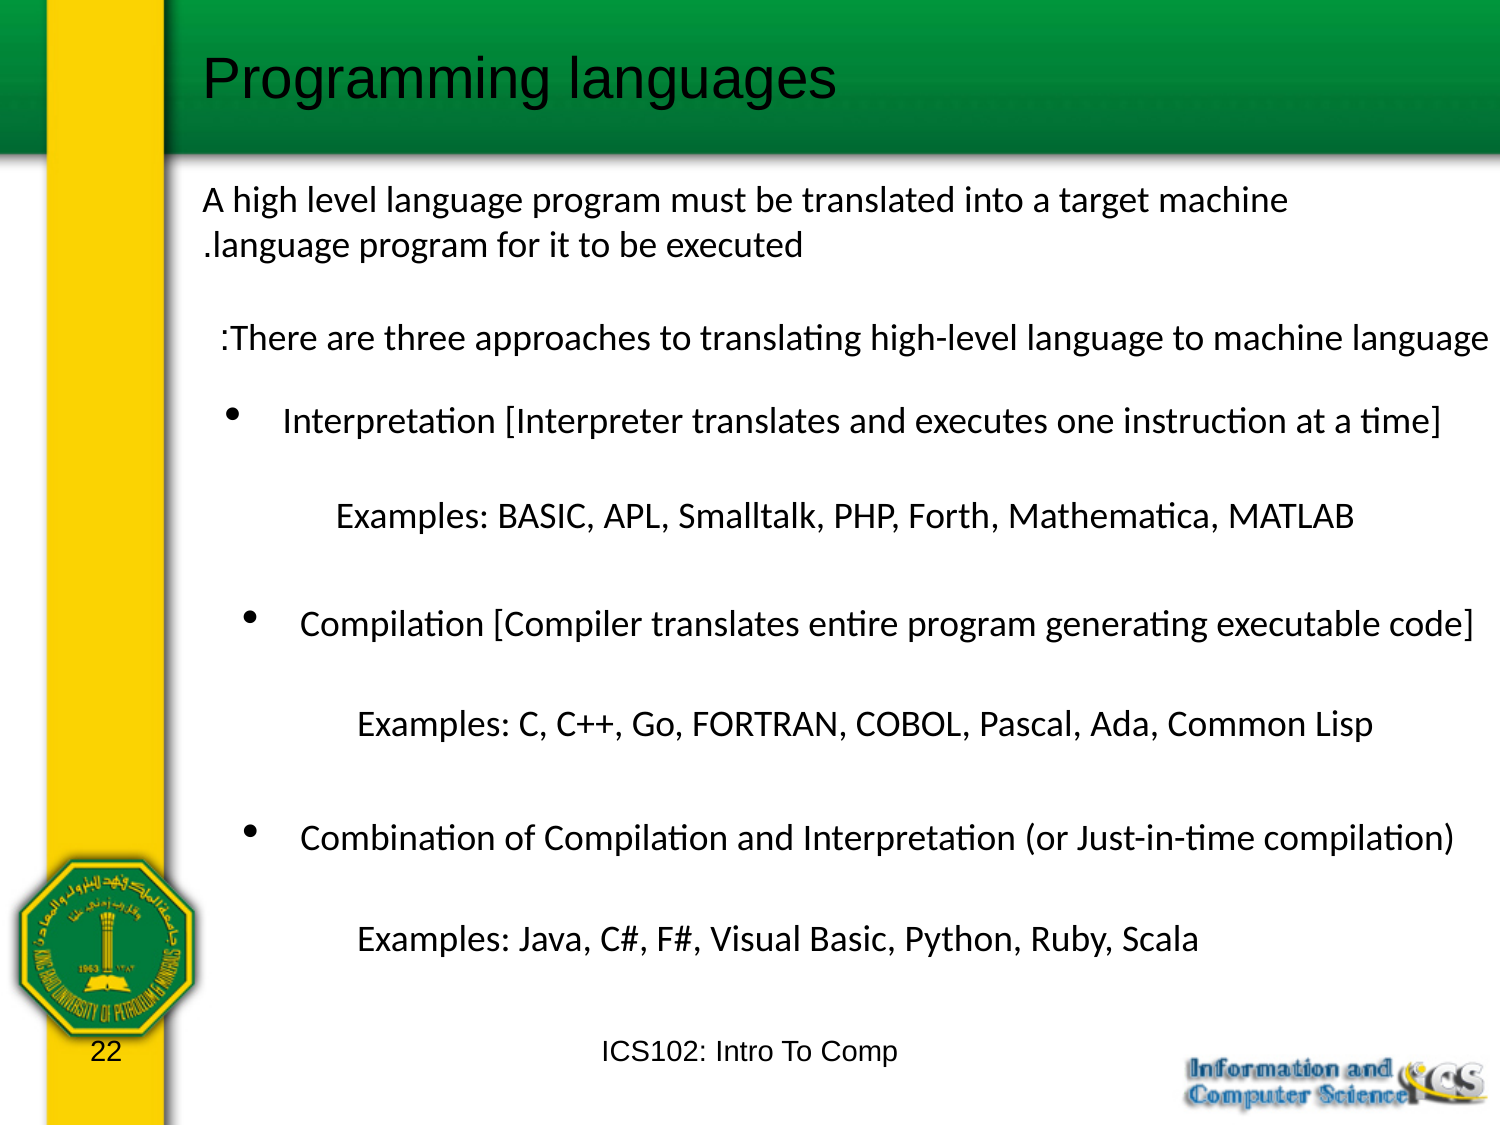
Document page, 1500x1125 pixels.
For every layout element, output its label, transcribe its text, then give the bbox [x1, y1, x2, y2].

text_box Interpretation [Interpreter translates and executes one instruction at a time] [211, 385, 1458, 449]
text_box A high level language program must be translated into a target machine language program for it to be executed. [187, 167, 1425, 273]
picture [0, 0, 1500, 1125]
text_box Examples: BASIC, APL, Smalltalk, PHP, Forth, Mathematica, MATLAB [321, 483, 1404, 543]
text_box Examples: C, C++, Go, FORTRAN, COBOL, Pascal, Ada, Common Lisp [342, 691, 1425, 752]
slide_number 22 [74, 1024, 426, 1103]
footer ICS102: Intro To Comp [512, 1024, 988, 1103]
text_box There are three approaches to translating high-level language to machine language: [204, 301, 1500, 365]
text_box Examples: Java, C#, F#, Visual Basic, Python, Ruby, Scala [342, 906, 1425, 967]
text_box Compilation [Compiler translates entire program generating executable code] [229, 588, 1491, 652]
text_box Combination of Compilation and Interpretation (or Just-in-time compilation) [229, 802, 1472, 866]
title Programming languages [187, 28, 863, 122]
